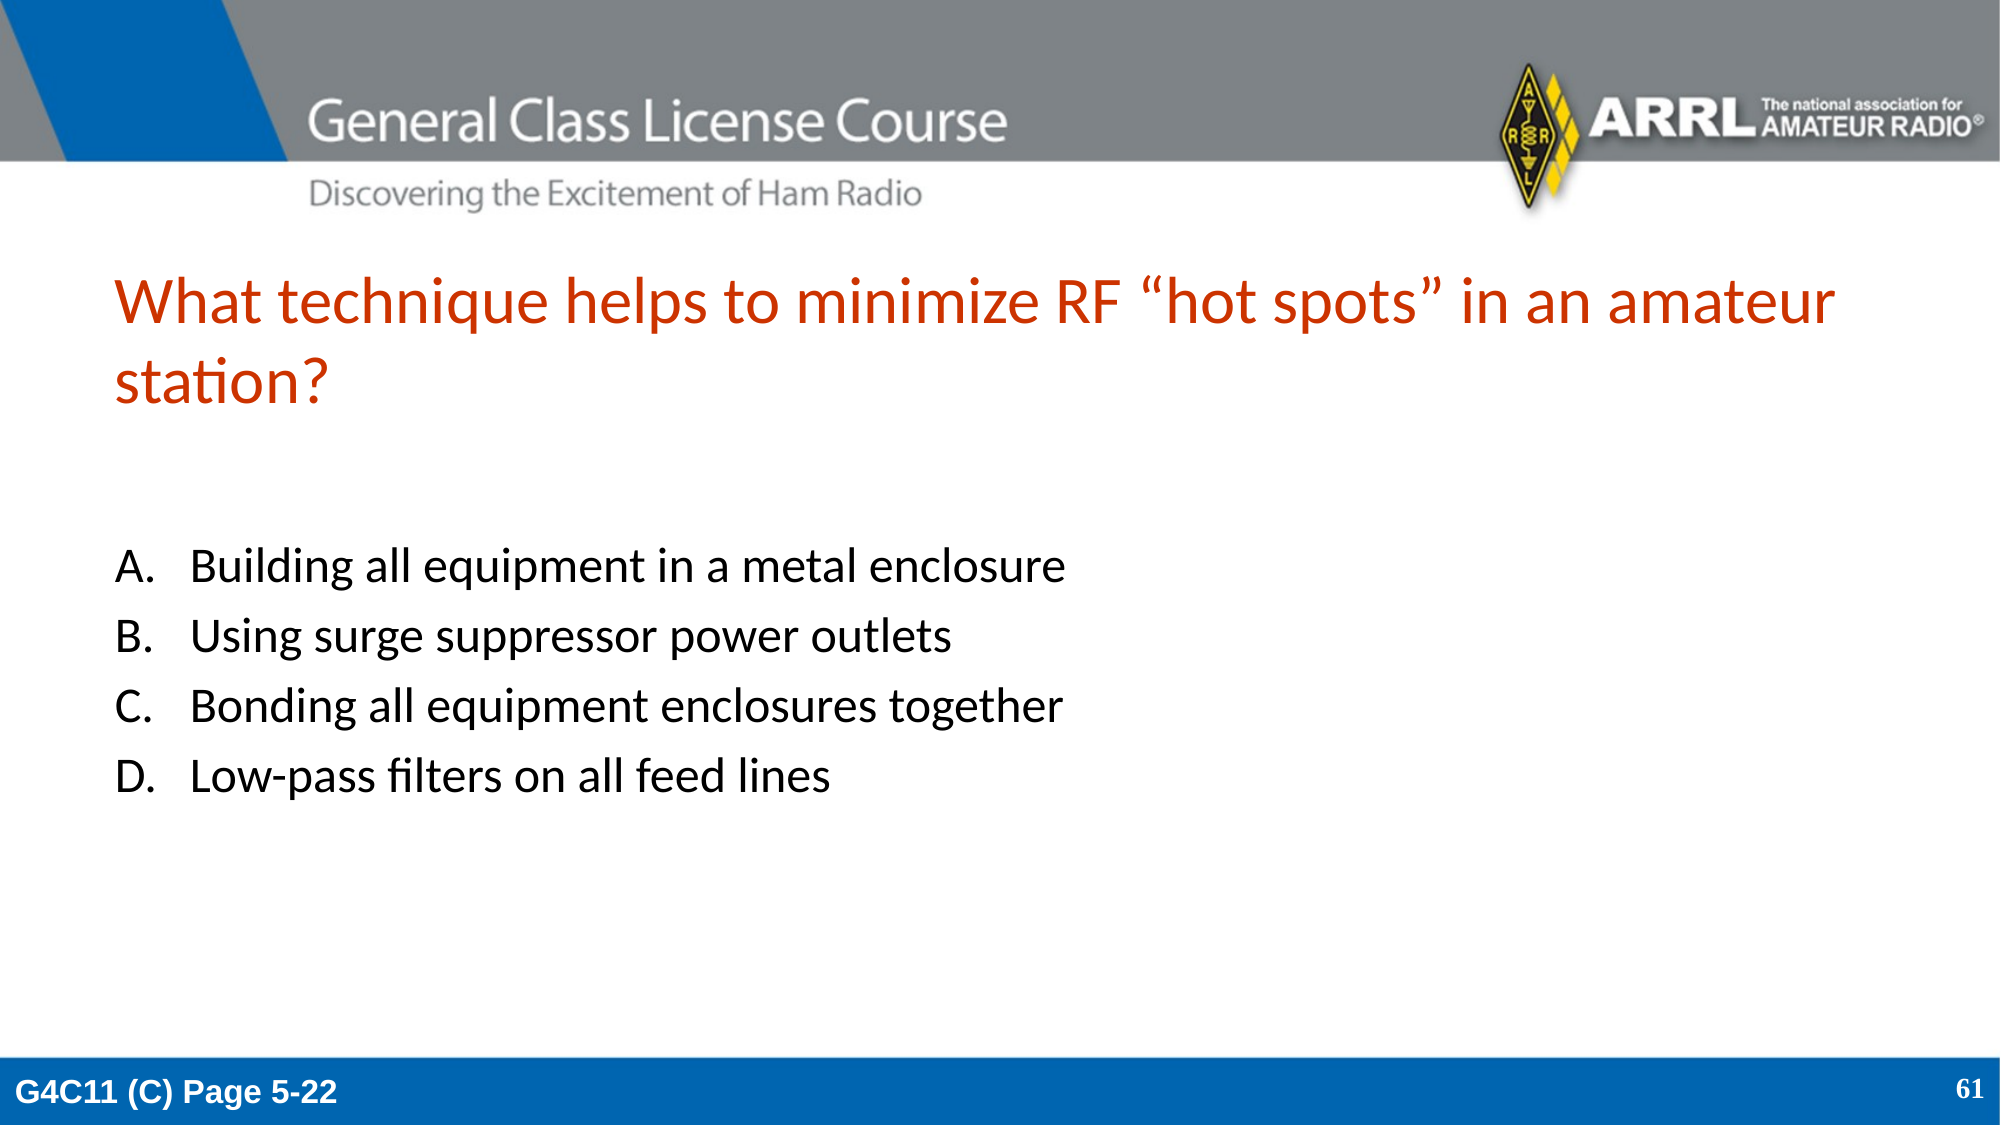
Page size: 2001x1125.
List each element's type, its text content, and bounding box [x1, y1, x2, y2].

list Building all equipment in a metal enclosure Using surge suppressor power outlets Bonding all equipment enclosures together Low-pass filters on all feed lines [99, 525, 1900, 1005]
text_box G4C11 (C) Page 5-22 [0, 1062, 1313, 1118]
title What technique helps to minimize RF “hot spots” in an amateur station? [99, 249, 1900, 468]
text_box 61 [1875, 1062, 2000, 1113]
picture [0, 0, 2001, 1125]
